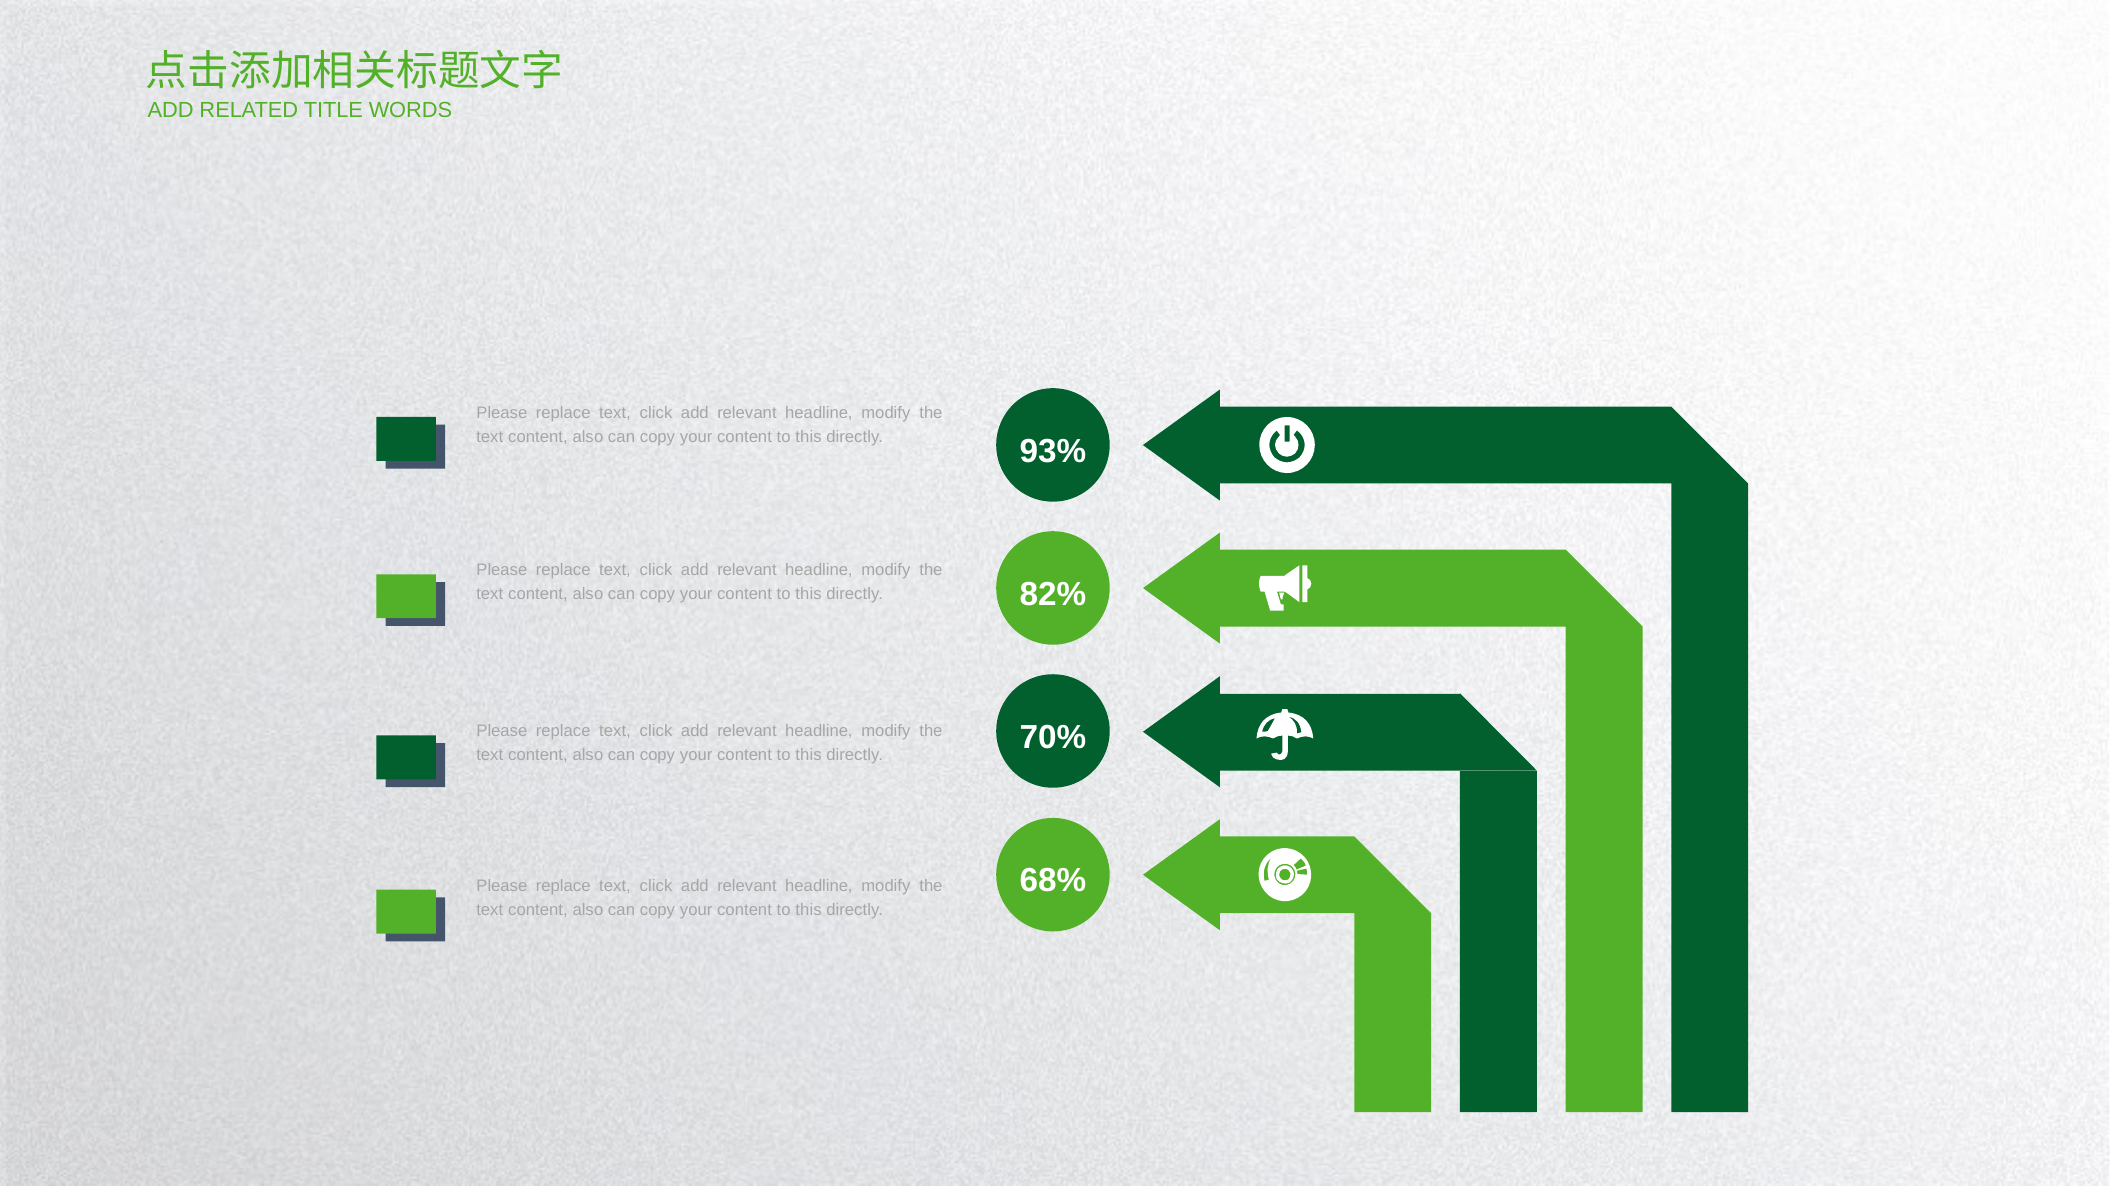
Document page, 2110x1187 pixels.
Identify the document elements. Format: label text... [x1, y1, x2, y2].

text_box Please replace text, click add relevant headline, modify the text content, also can copy your content to this directly. [461, 547, 959, 611]
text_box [376, 416, 446, 469]
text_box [996, 817, 1110, 932]
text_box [376, 889, 446, 942]
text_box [1142, 819, 1432, 1112]
text_box ADD RELATED TITLE WORDS [147, 96, 453, 123]
picture [0, 0, 2110, 1186]
text_box 点击添加相关标题文字 [145, 43, 564, 95]
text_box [1142, 389, 1749, 1112]
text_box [996, 388, 1110, 502]
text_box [996, 531, 1110, 645]
text_box Please replace text, click add relevant headline, modify the text content, also can copy your content to this directly. [461, 708, 959, 772]
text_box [376, 735, 446, 788]
text_box Please replace text, click add relevant headline, modify the text content, also can copy your content to this directly. [461, 390, 959, 453]
text_box Please replace text, click add relevant headline, modify the text content, also can copy your content to this directly. [461, 863, 959, 926]
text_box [996, 674, 1110, 788]
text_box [376, 574, 446, 626]
